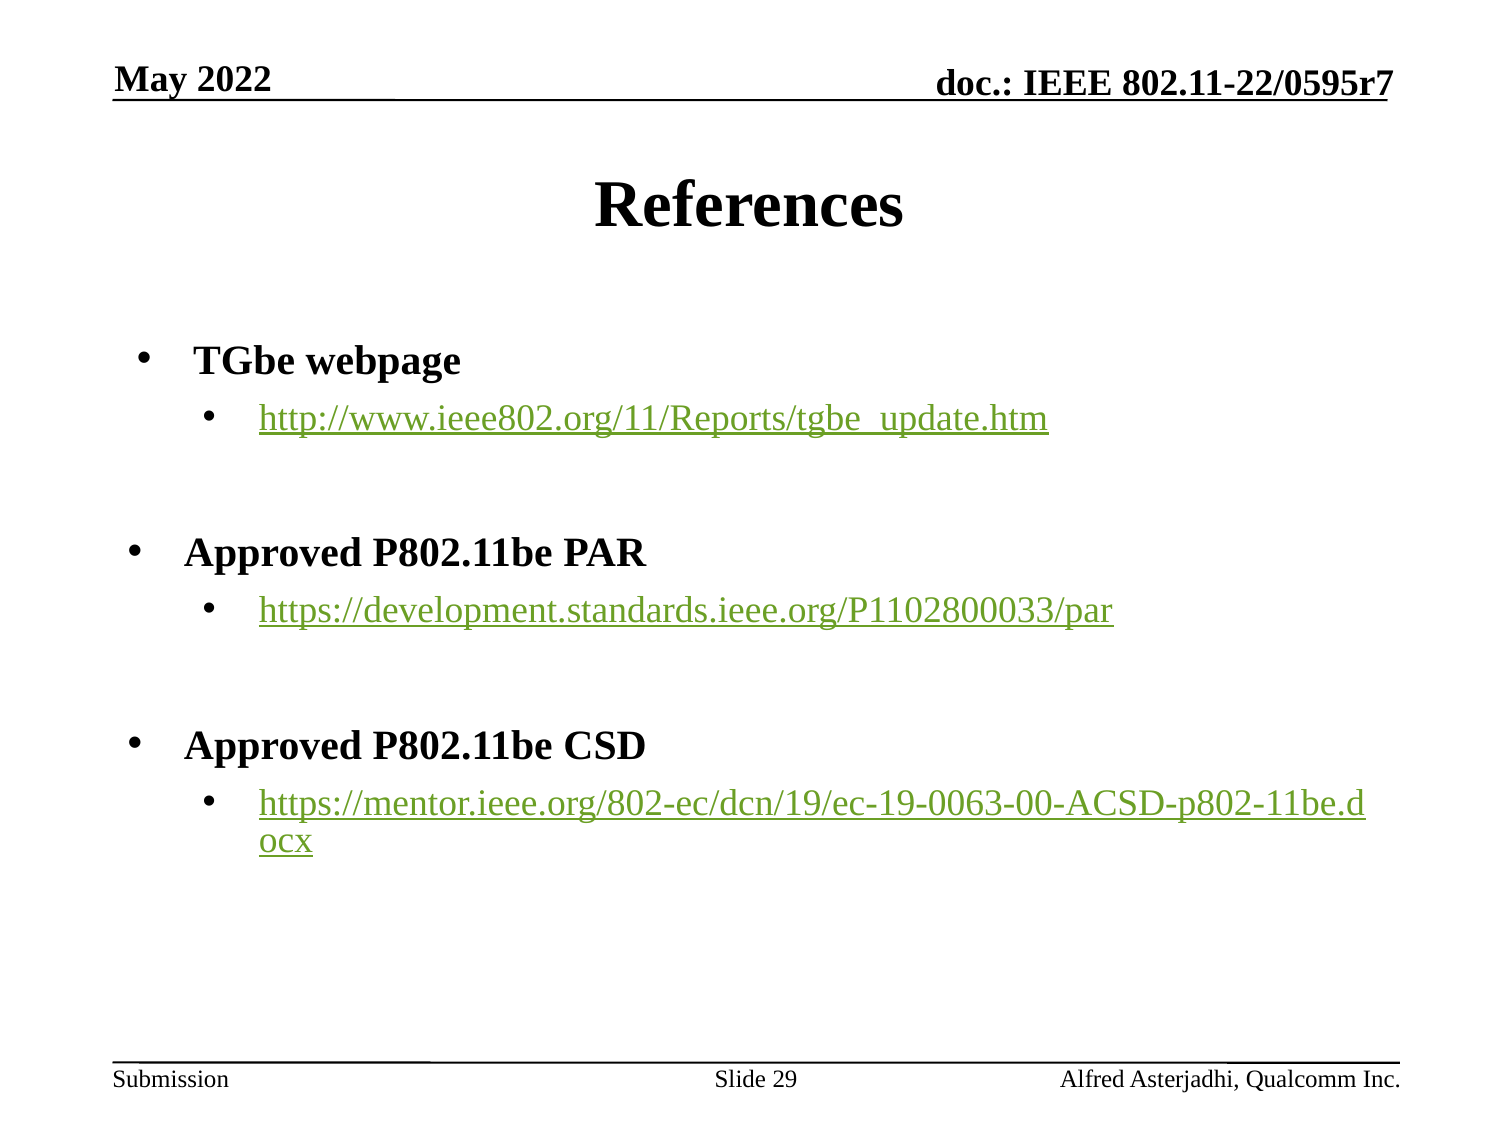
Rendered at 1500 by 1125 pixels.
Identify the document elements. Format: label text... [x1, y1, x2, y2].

title References [112, 112, 1388, 288]
list TGbe webpage http://www.ieee802.org/11/Reports/tgbe_update.htm Approved P802.11be PAR https://development.standards.ieee.org/P1102800033/par Approved P802.11be CSD https://mentor.ieee.org/802-ec/dcn/19/ec-19-0063-00-ACSD-p802-11be.docx [112, 324, 1388, 1000]
footer Alfred Asterjadhi, Qualcomm Inc. [878, 1061, 1402, 1093]
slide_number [114, 54, 493, 100]
slide_number Slide 29 [712, 1061, 800, 1123]
